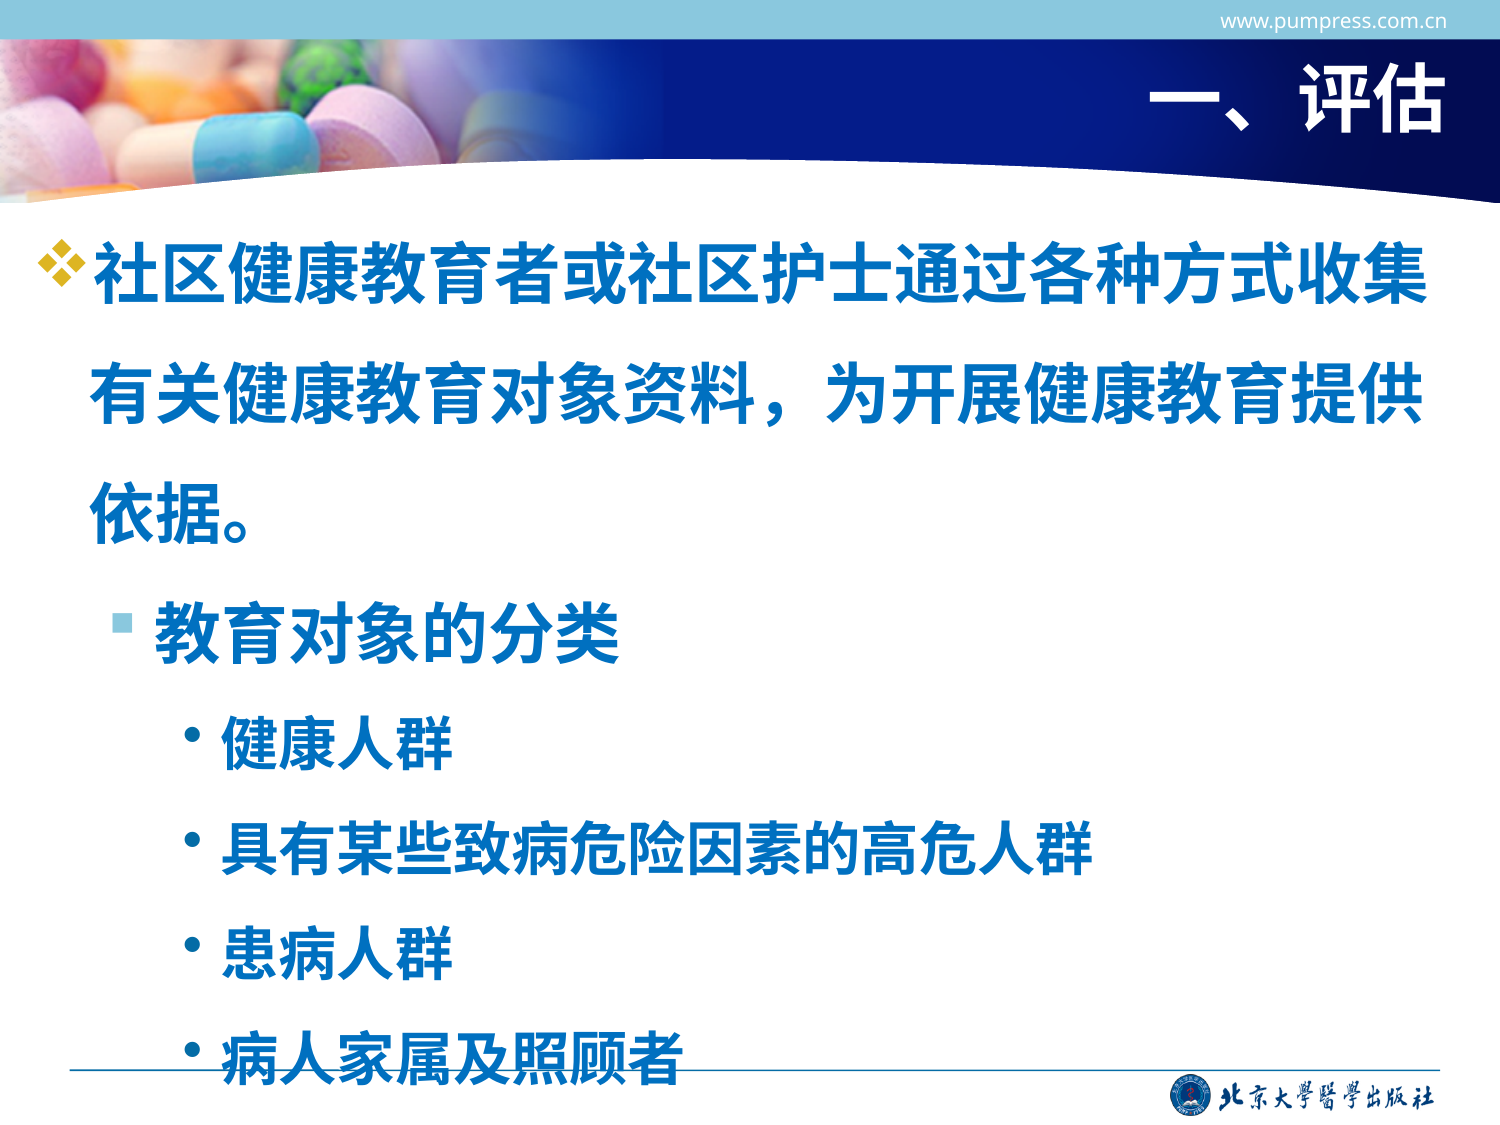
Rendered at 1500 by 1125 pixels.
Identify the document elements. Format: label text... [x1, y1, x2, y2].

list 社区健康教育者或社区护士通过各种方式收集有关健康教育对象资料，为开展健康教育提供依据。 教育对象的分类 健康人群 具有某些致病危险因素的高危人群 患病人群 病人家属及照顾者 [17, 184, 1463, 1125]
slide_number www.pumpress.com.cn [1024, 0, 1463, 38]
title 一、评估 [137, 49, 1463, 143]
picture [0, 40, 1500, 203]
